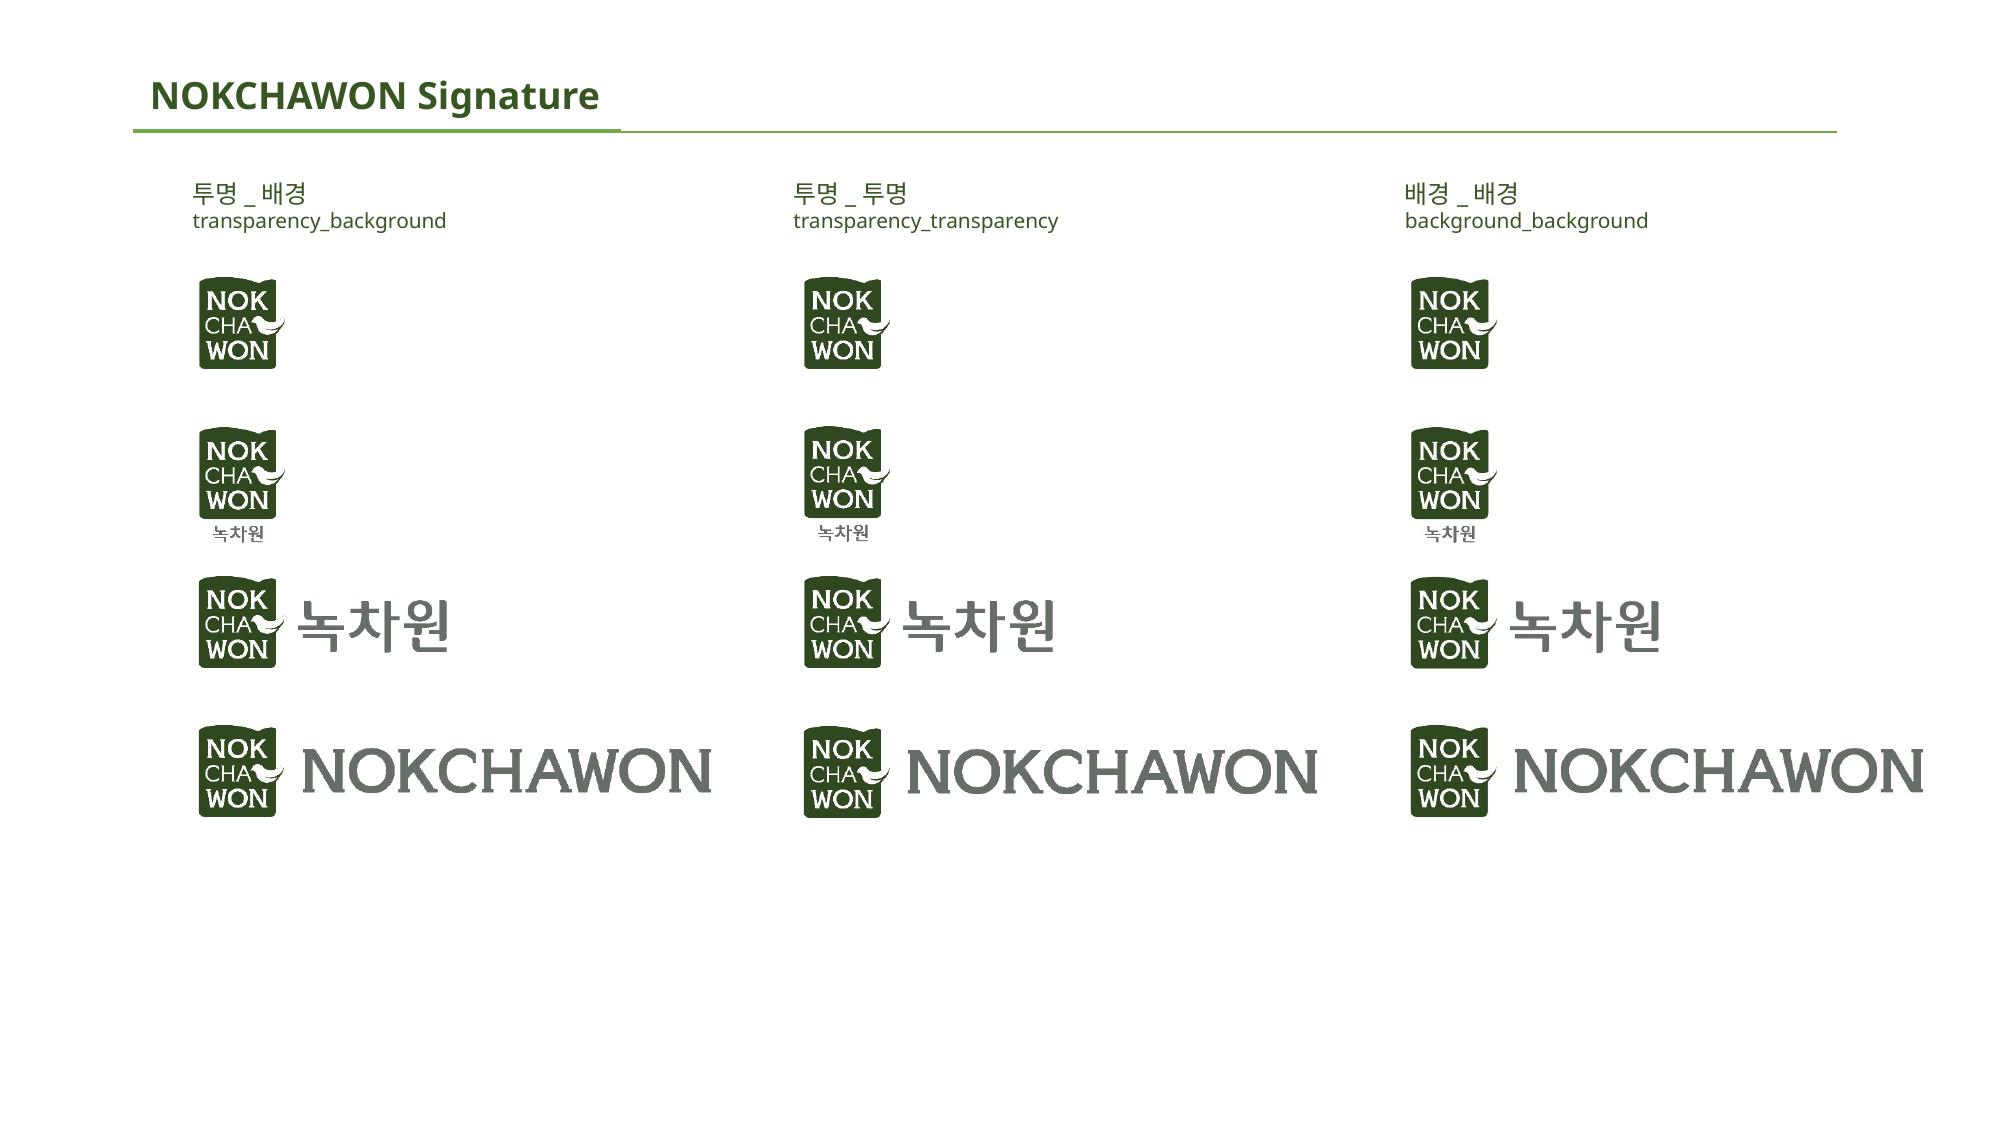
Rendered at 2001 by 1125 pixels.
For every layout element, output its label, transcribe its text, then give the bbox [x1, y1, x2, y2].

picture [1398, 265, 1501, 382]
picture [186, 265, 289, 382]
picture [791, 265, 894, 382]
picture [1398, 713, 1937, 830]
picture [791, 413, 894, 550]
picture [1397, 565, 1674, 681]
picture [186, 414, 289, 550]
picture [1398, 414, 1501, 550]
text_box NOKCHAWON Signature [135, 64, 616, 125]
picture [186, 713, 725, 830]
text_box 배경_배경 background_background [1390, 170, 1664, 241]
picture [791, 564, 1068, 681]
text_box ` [133, 129, 621, 133]
text_box 투명_투명 transparency_transparency [778, 170, 1074, 241]
text_box 투명_배경 transparency_background [177, 170, 462, 241]
picture [186, 564, 462, 681]
picture [791, 714, 1331, 831]
